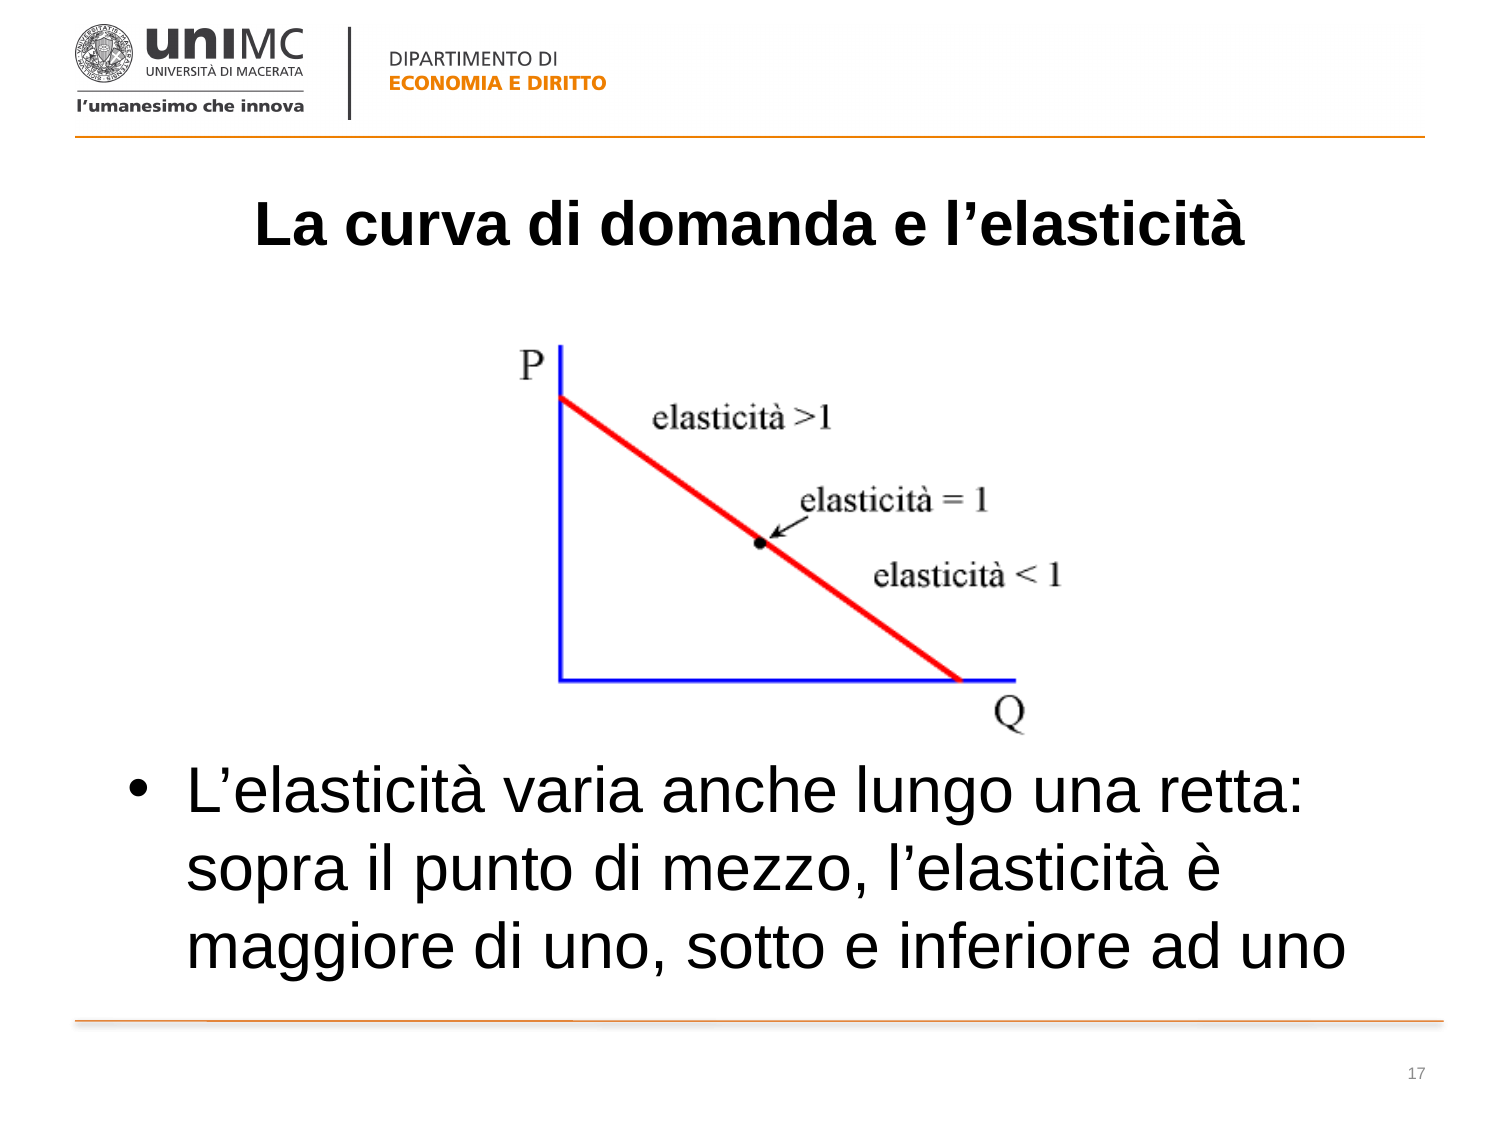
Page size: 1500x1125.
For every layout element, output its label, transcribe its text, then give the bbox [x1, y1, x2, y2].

list L’elasticità varia anche lungo una retta: sopra il punto di mezzo, l’elasticità è maggiore di uno, sotto e inferiore ad uno [112, 740, 1388, 1000]
title La curva di domanda e l’elasticità [75, 175, 1425, 267]
picture [487, 309, 1088, 751]
picture [75, 24, 1425, 138]
slide_number 17 [1091, 1042, 1442, 1103]
